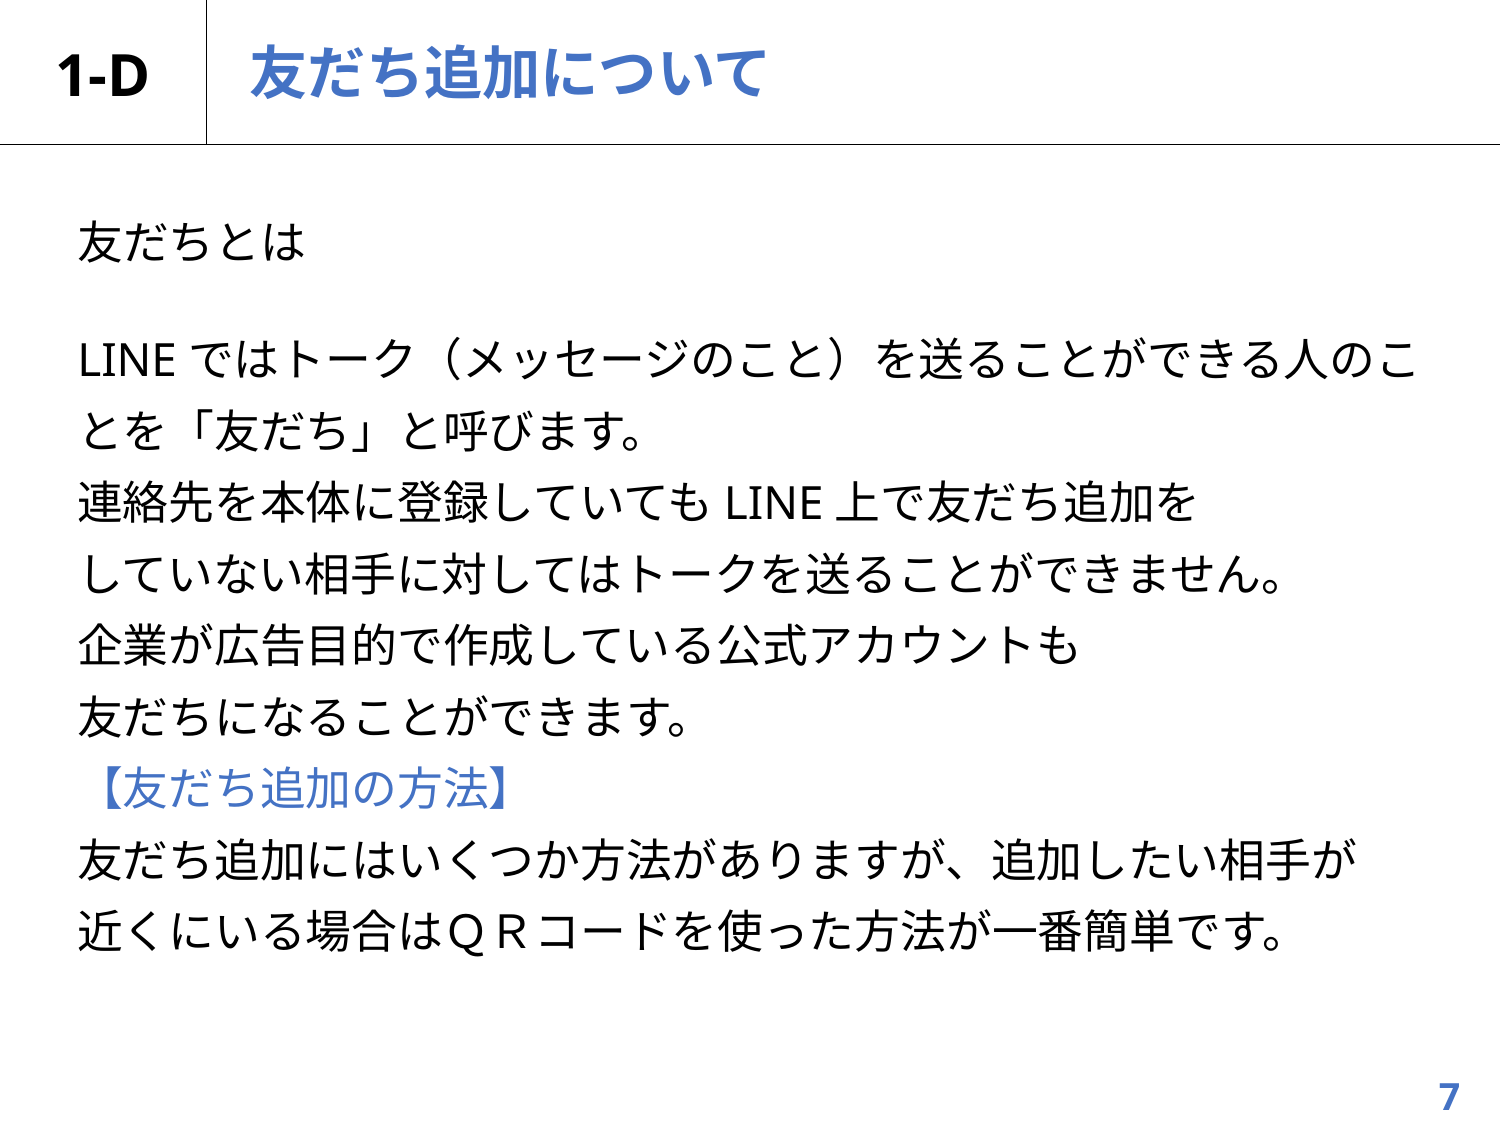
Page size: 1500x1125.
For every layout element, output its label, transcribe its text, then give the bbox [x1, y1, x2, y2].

text_box 友だちとは [62, 212, 1438, 306]
title 1-D [0, 0, 207, 147]
text_box LINEではトーク（メッセージのこと）を送ることができる人のことを「友だち」と呼びます。 連絡先を本体に登録していてもLINE上で友だち追加を していない相手に対してはトークを送ることができません。 企業が広告目的で作成している公式アカウントも 友だちになることができます。 【友だち追加の方法】 友だち追加にはいくつか方法がありますが、追加したい相手が 近くにいる場合はＱＲコードを使った方法が一番簡単です。 [62, 307, 1438, 965]
text_box 友だち追加について [230, 24, 1459, 119]
text_box 7 [1402, 1065, 1497, 1125]
